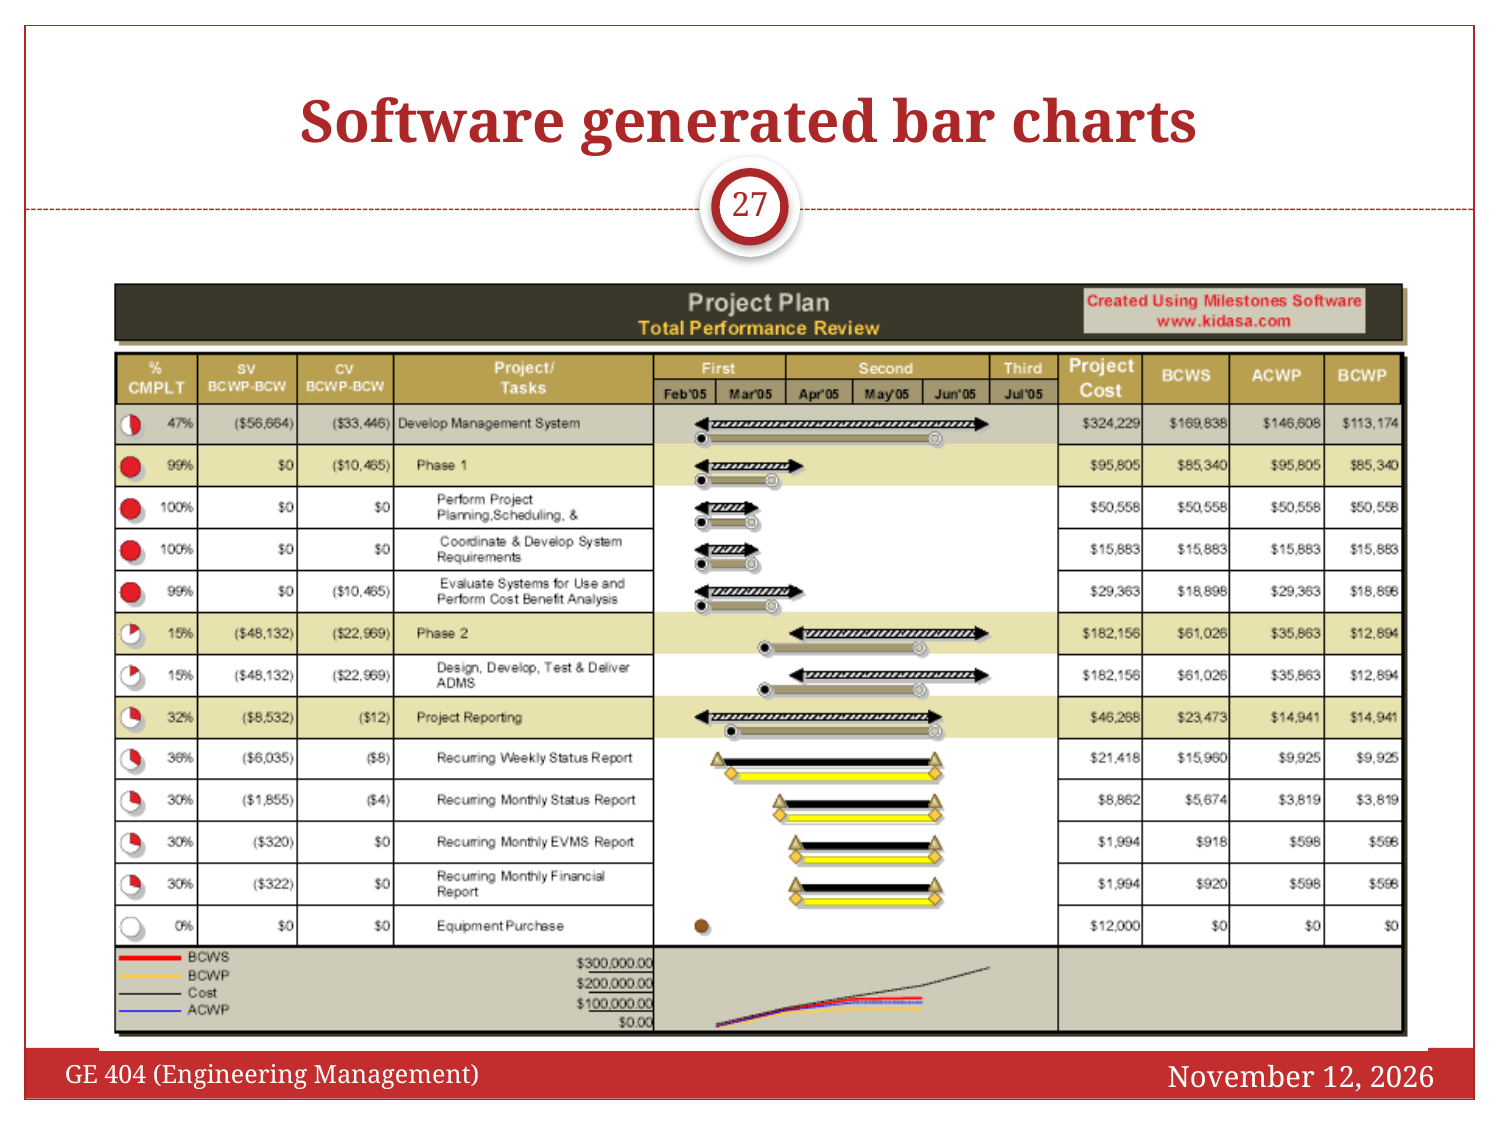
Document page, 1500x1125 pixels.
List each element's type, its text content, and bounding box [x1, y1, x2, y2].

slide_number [950, 1050, 1450, 1111]
slide_number 27 [712, 169, 788, 243]
title Software generated bar charts [49, 37, 1450, 162]
footer GE 404 (Engineering Management) [50, 1051, 638, 1112]
picture [99, 279, 1428, 1051]
